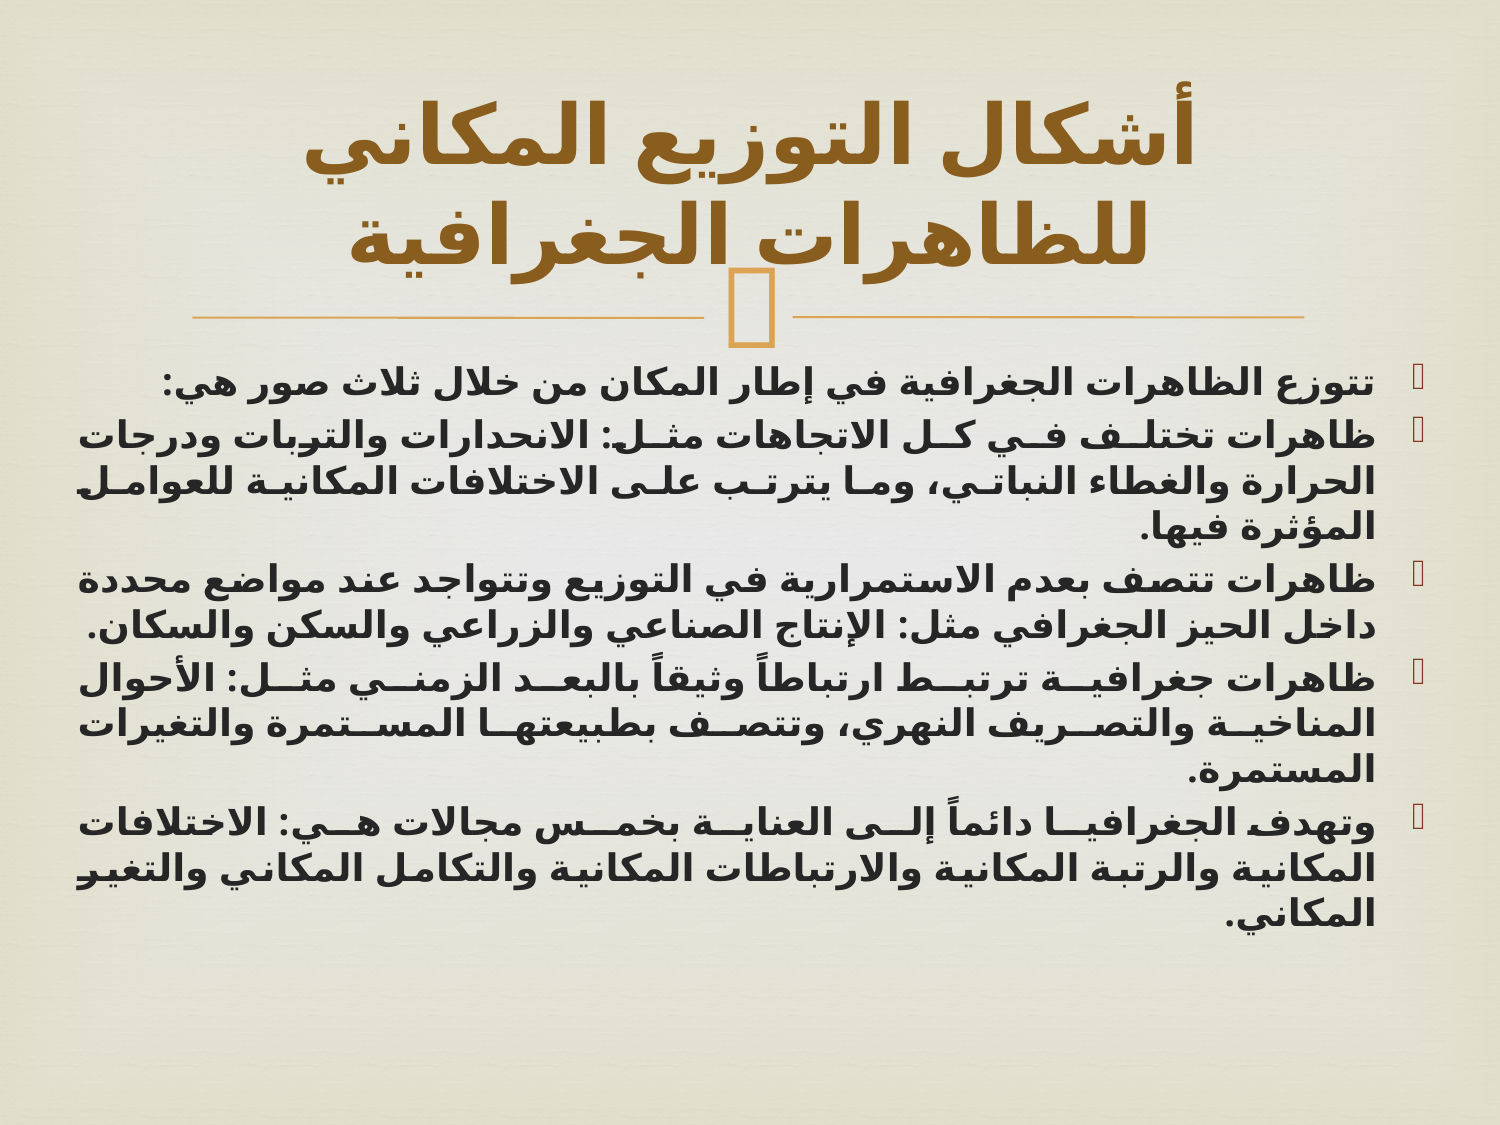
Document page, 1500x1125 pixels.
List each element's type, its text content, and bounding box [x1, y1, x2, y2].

list تتوزع الظاهرات الجغرافية في إطار المكان من خلال ثلاث صور هي: ظاهرات تختلف في كل الاتجاهات مثل: الانحدارات والتربات ودرجات الحرارة والغطاء النباتي، وما يترتب على الاختلافات المكانية للعوامل المؤثرة فيها. ظاهرات تتصف بعدم الاستمرارية في التوزيع وتتواجد عند مواضع محددة داخل الحيز الجغرافي مثل: الإنتاج الصناعي والزراعي والسكن والسكان. ظاهرات جغرافية ترتبط ارتباطاً وثيقاً بالبعد الزمني مثل: الأحوال المناخية والتصريف النهري، وتتصف بطبيعتها المستمرة والتغيرات المستمرة. وتهدف الجغرافيا دائماً إلى العناية بخمس مجالات هي: الاختلافات المكانية والرتبة المكانية والارتباطات المكانية والتكامل المكاني والتغير المكاني. [62, 350, 1438, 1050]
title أشكال التوزيع المكاني للظاهرات الجغرافية [94, 50, 1407, 313]
